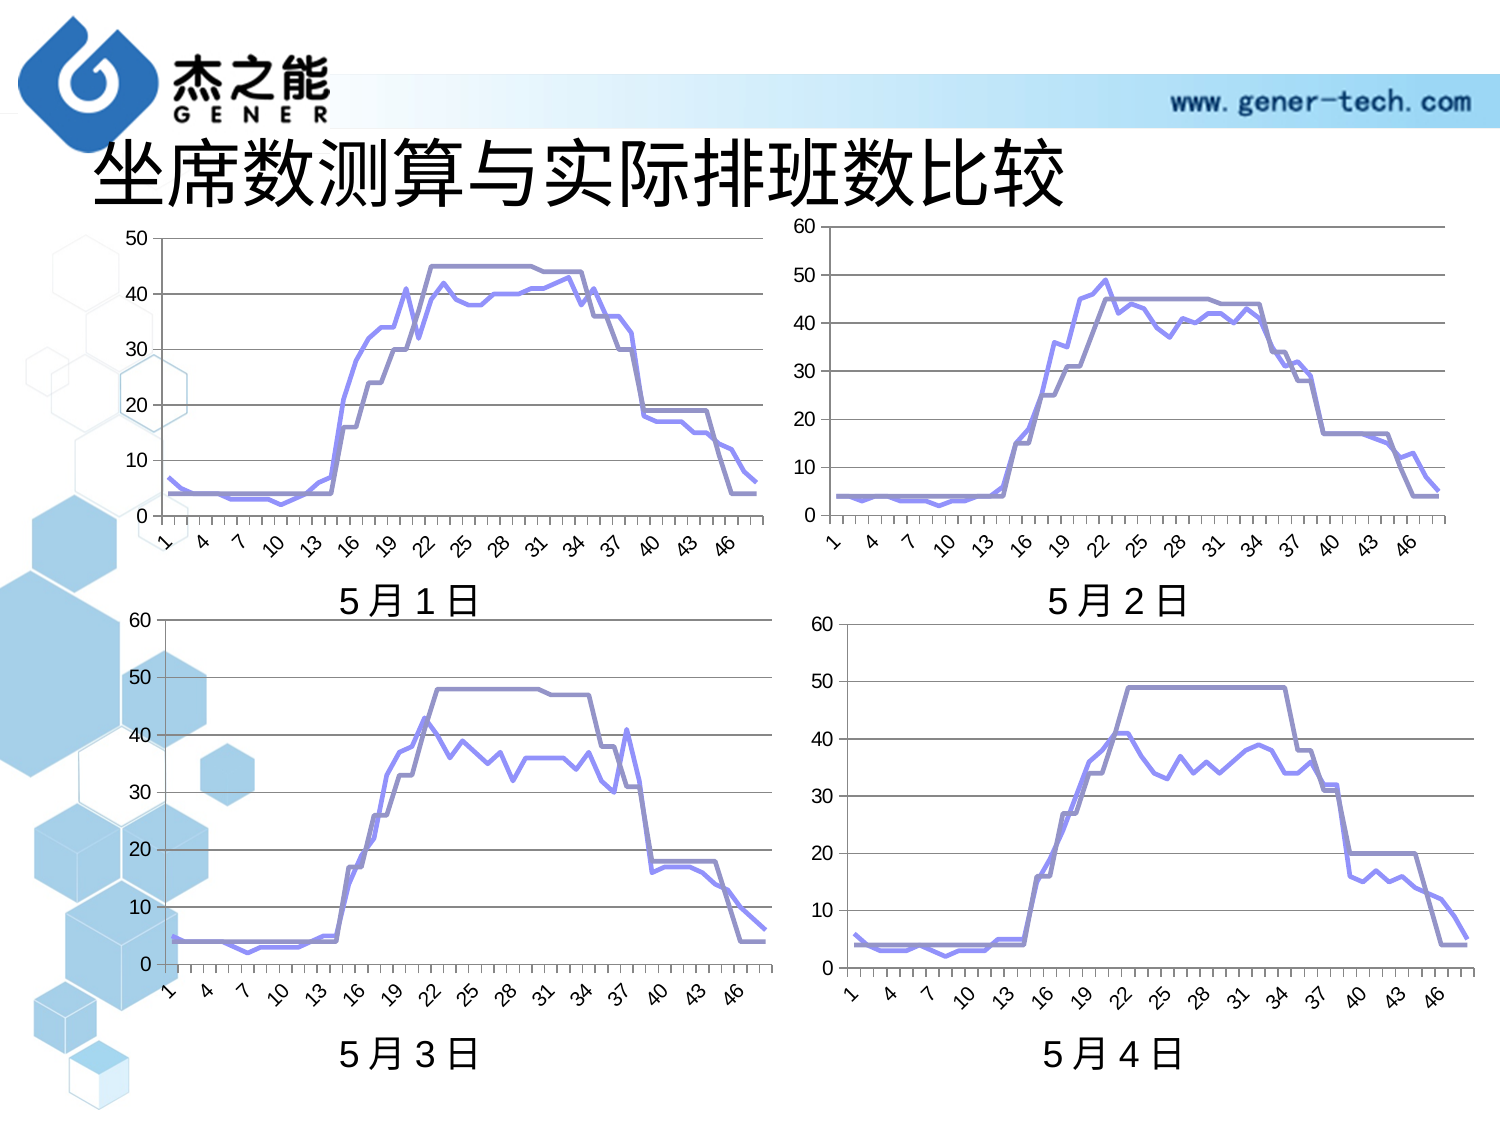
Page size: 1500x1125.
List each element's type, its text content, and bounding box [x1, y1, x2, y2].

text_box 5月3日 [324, 1028, 497, 1083]
title 坐席数测算与实际排班数比较 [76, 110, 1427, 232]
chart [779, 207, 1460, 570]
text_box 5月4日 [1027, 1032, 1201, 1083]
text_box 5月1日 [324, 577, 497, 598]
chart [111, 219, 777, 571]
chart [115, 599, 786, 1021]
chart [796, 604, 1488, 1024]
text_box 5月2日 [1032, 578, 1206, 602]
picture [0, 15, 1500, 1110]
